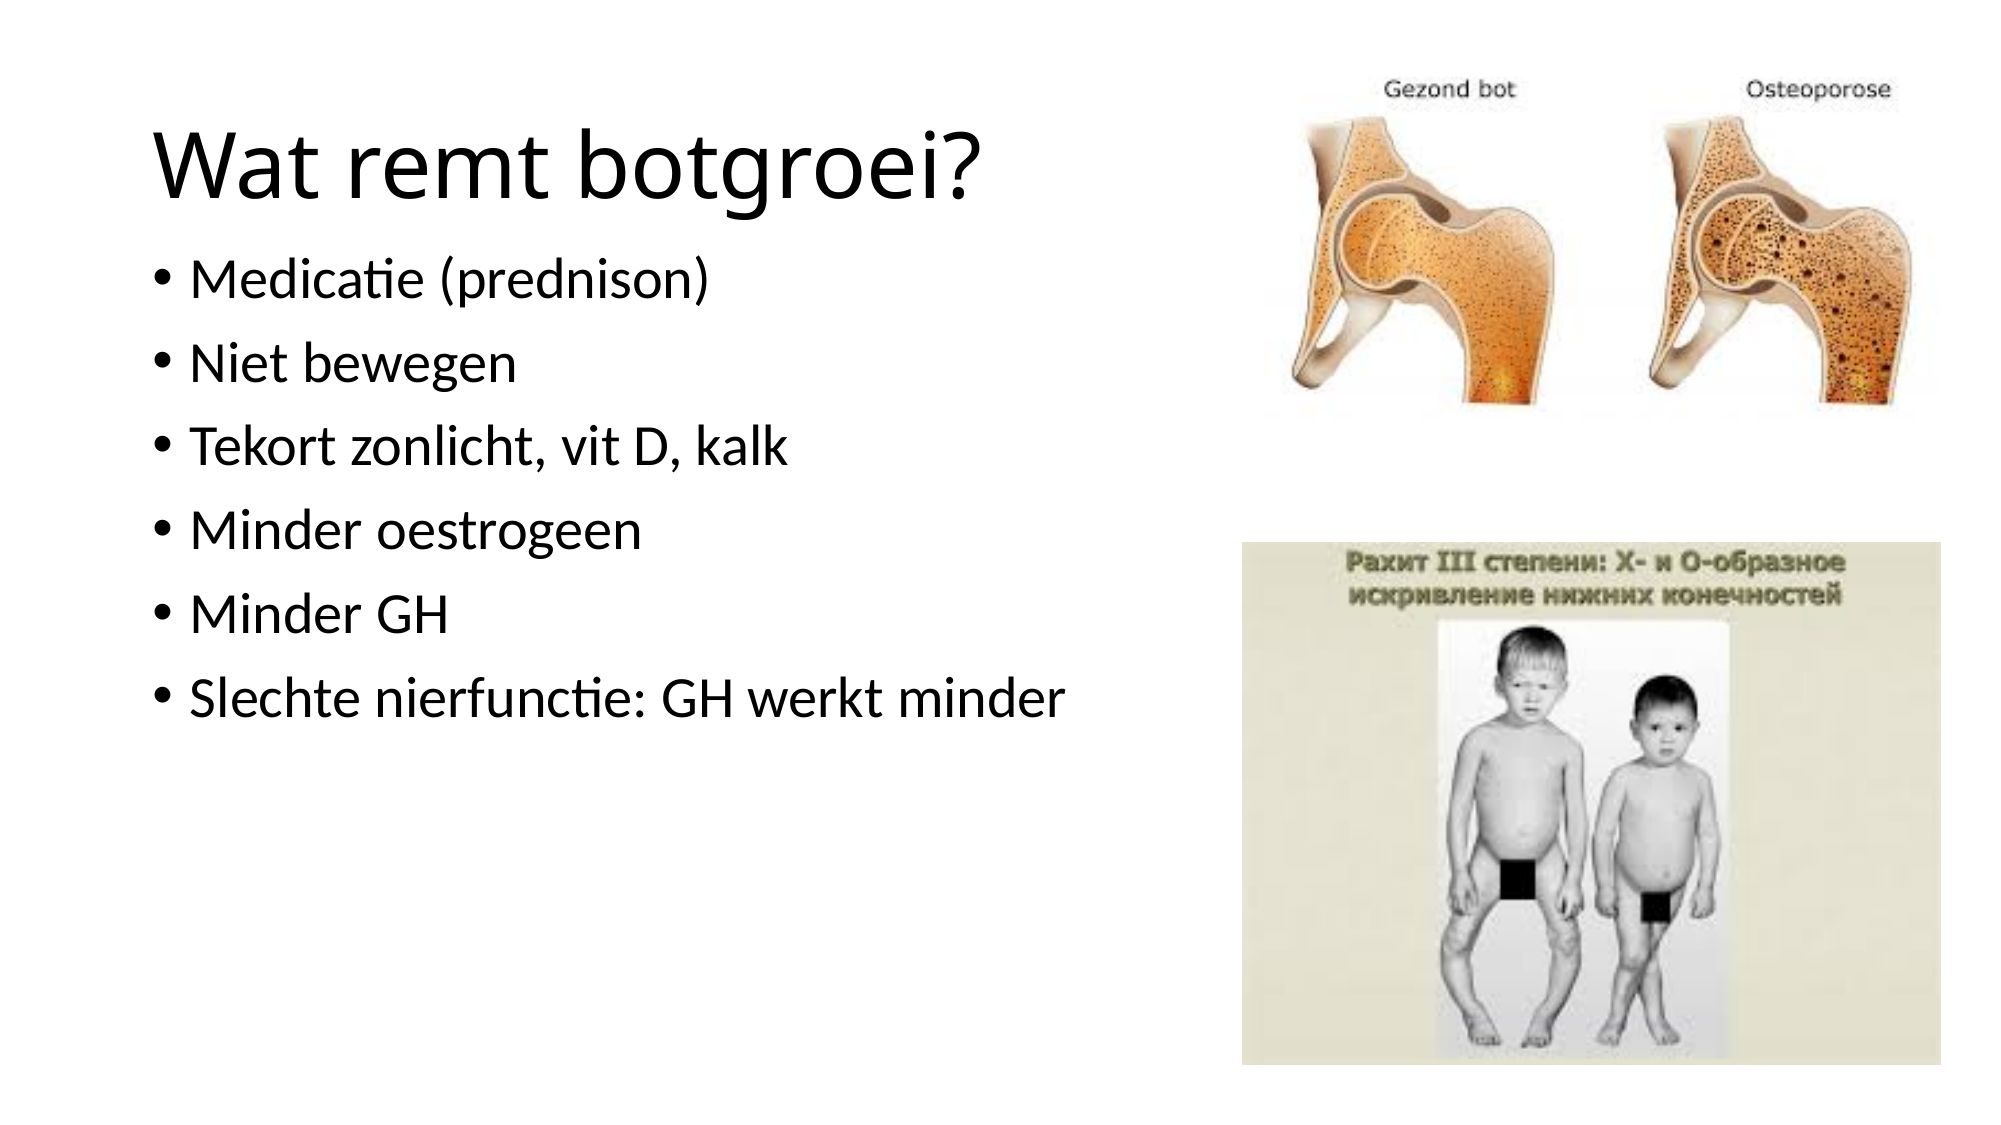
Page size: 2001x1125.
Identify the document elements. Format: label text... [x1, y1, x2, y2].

picture [1242, 542, 1941, 1065]
title Wat remt botgroei? [137, 59, 1863, 240]
list Medicatie (prednison) Niet bewegen Tekort zonlicht, vit D, kalk Minder oestrogeen Minder GH Slechte nierfunctie: GH werkt minder [137, 240, 1863, 1096]
picture [1264, 60, 1941, 421]
